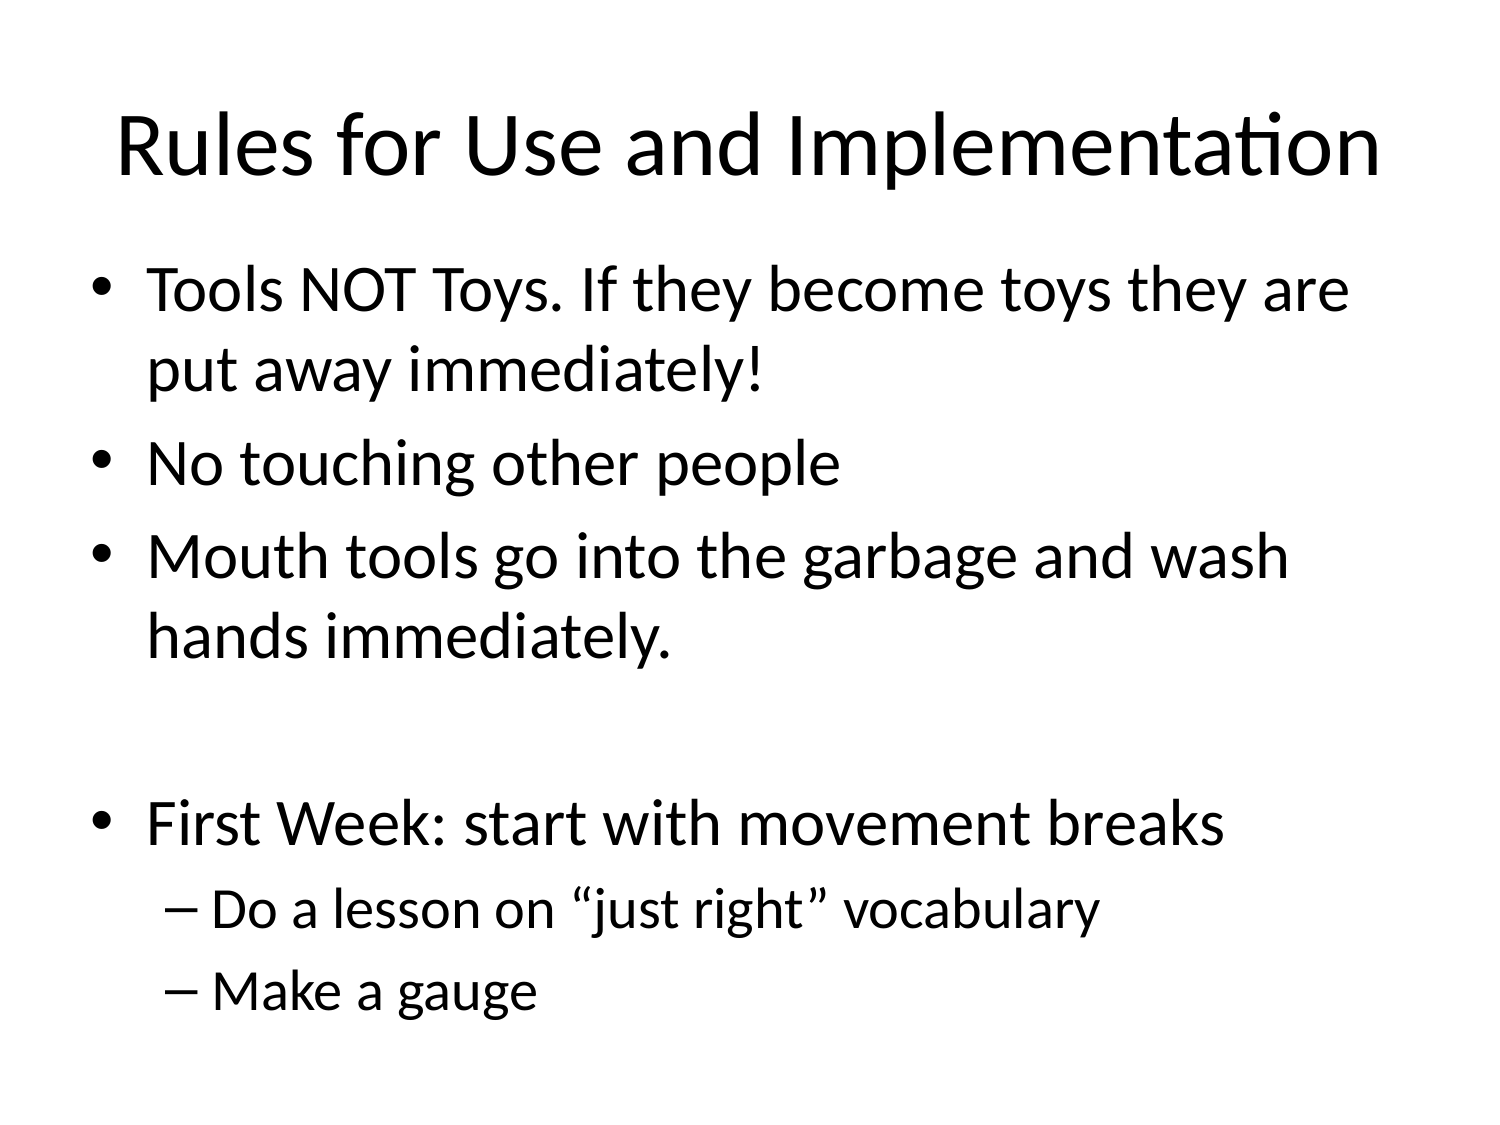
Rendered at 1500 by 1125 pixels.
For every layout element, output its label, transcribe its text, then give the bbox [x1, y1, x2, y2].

title Rules for Use and Implementation [75, 45, 1425, 233]
list Tools NOT Toys. If they become toys they are put away immediately! No touching other people Mouth tools go into the garbage and wash hands immediately. First Week: start with movement breaks Do a lesson on “just right” vocabulary Make a gauge [75, 237, 1425, 1038]
